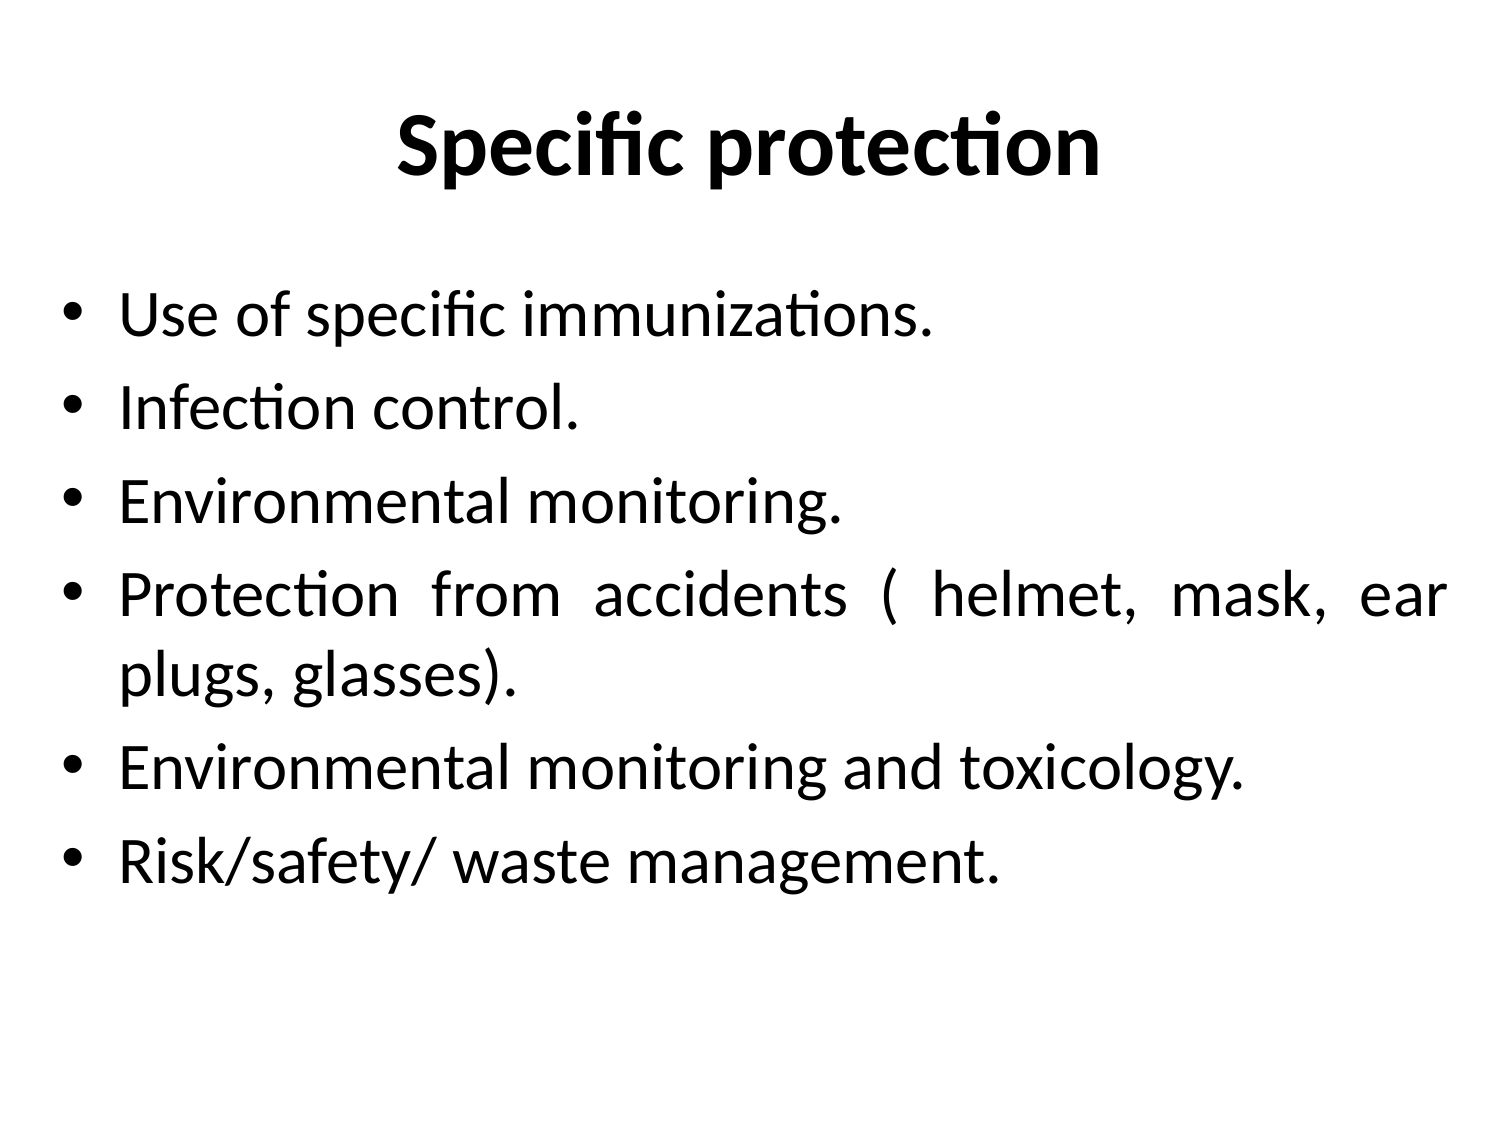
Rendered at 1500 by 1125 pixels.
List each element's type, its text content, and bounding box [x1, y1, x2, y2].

title Specific protection [75, 45, 1425, 233]
list Use of specific immunizations. Infection control. Environmental monitoring. Protection from accidents ( helmet, mask, ear plugs, glasses). Environmental monitoring and toxicology. Risk/safety/ waste management. [46, 262, 1465, 1090]
